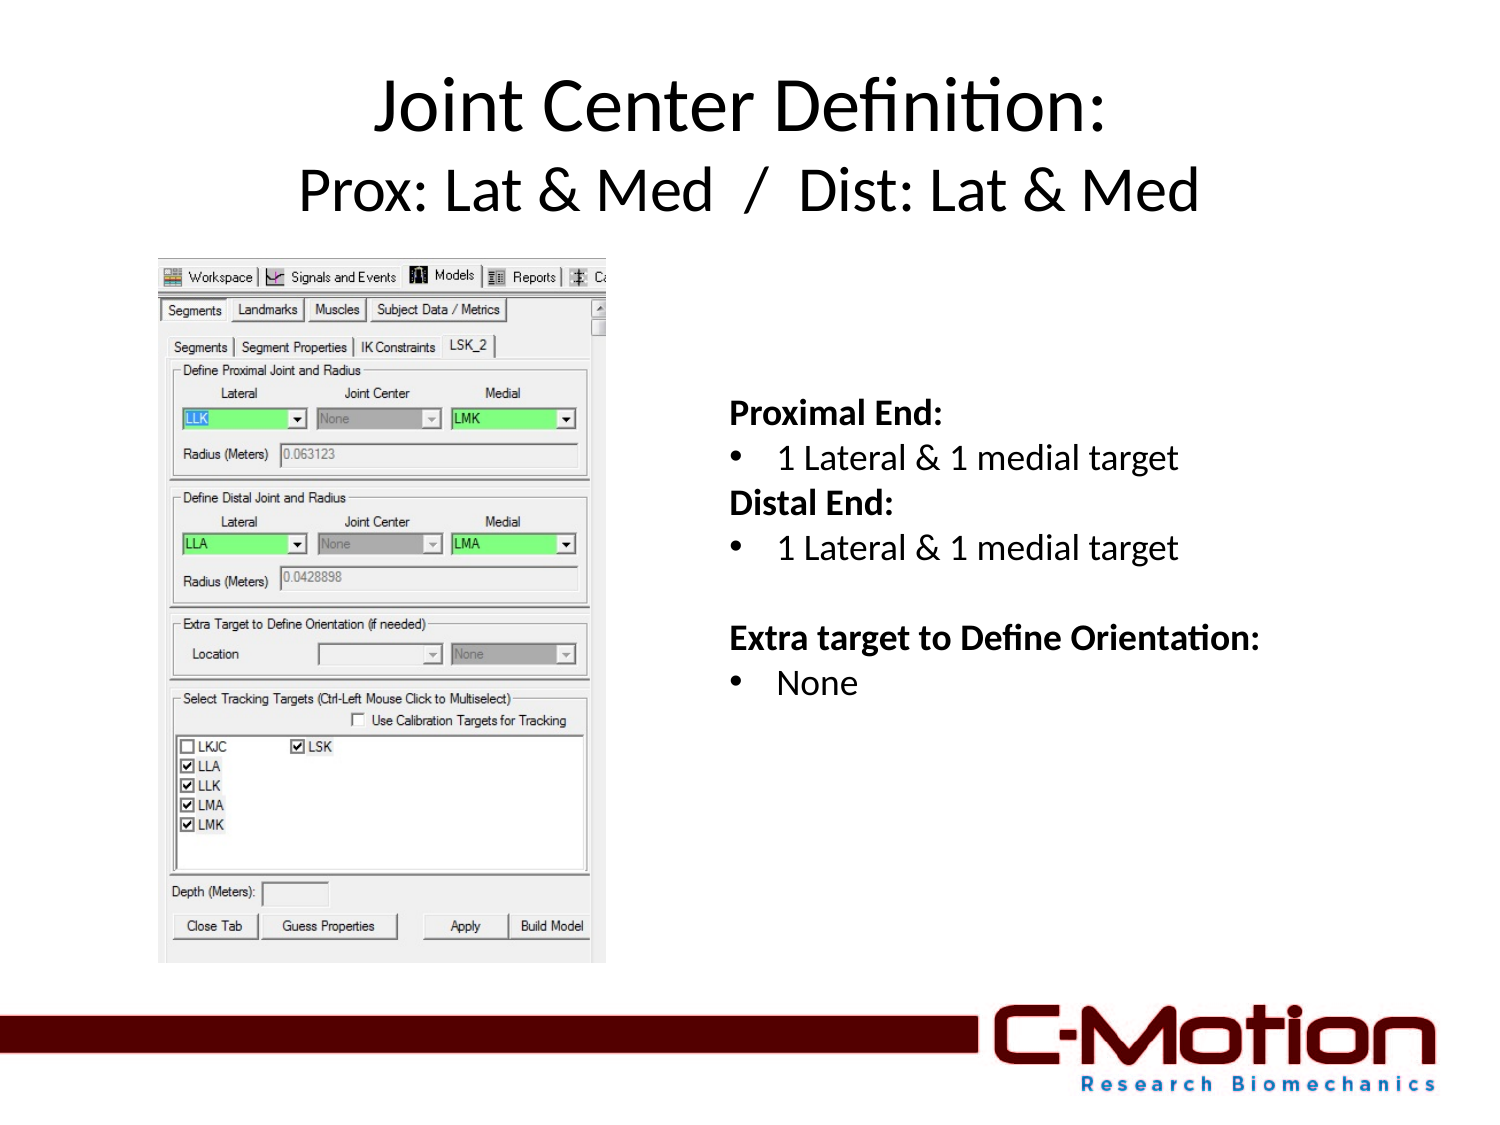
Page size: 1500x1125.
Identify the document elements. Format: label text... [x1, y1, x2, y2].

picture [0, 987, 1500, 1096]
picture [158, 257, 606, 963]
title Joint Center Definition: Prox: Lat & Med / Dist: Lat & Med [75, 45, 1425, 233]
text_box Proximal End: 1 Lateral & 1 medial target Distal End: 1 Lateral & 1 medial target Extra target to Define Orientation: None [714, 380, 1344, 711]
